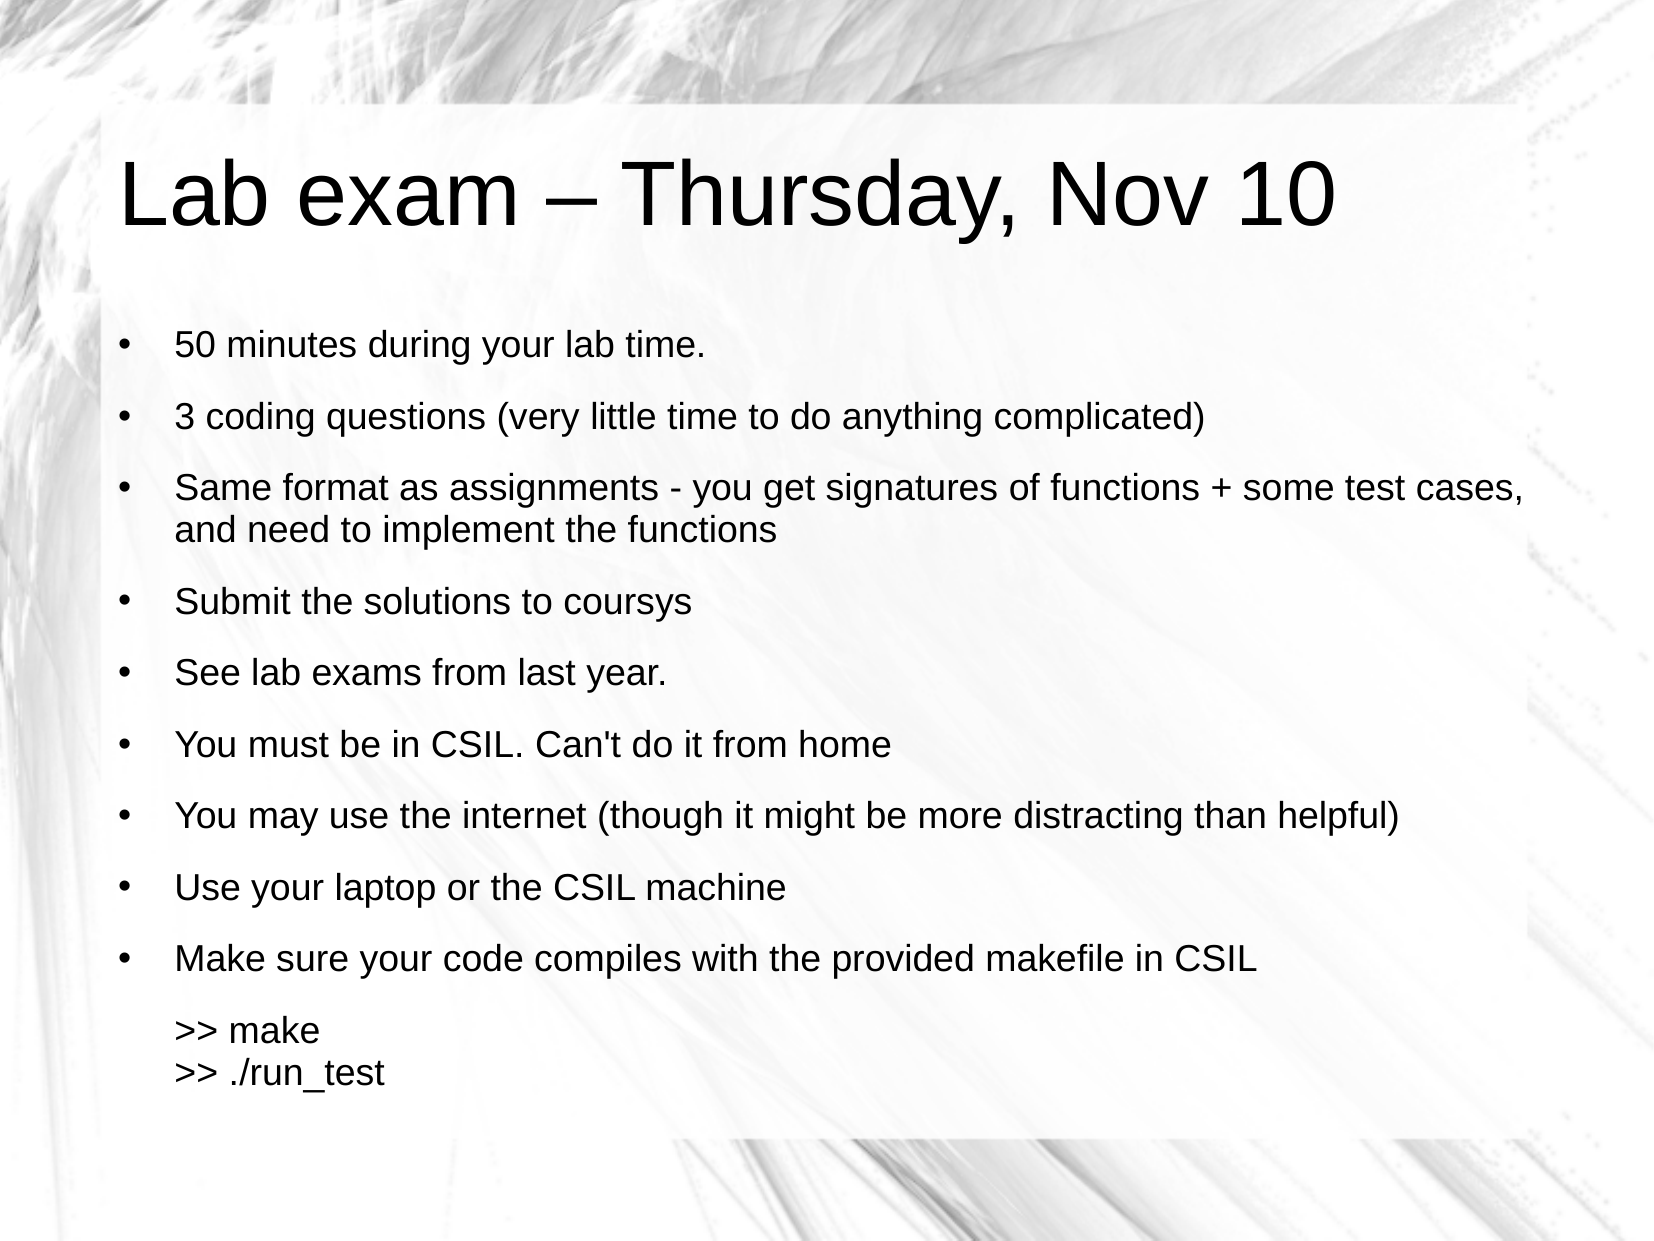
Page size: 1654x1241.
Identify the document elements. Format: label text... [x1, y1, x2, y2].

picture [0, 0, 1654, 1241]
title Lab exam – Thursday, Nov 10 [118, 112, 1504, 278]
list 50 minutes during your lab time. 3 coding questions (very little time to do anything complicated) Same format as assignments - you get signatures of functions + some test cases, and need to implement the functions Submit the solutions to coursys See lab exams from last year. You must be in CSIL. Can't do it from home You may use the internet (though it might be more distracting than helpful) Use your laptop or the CSIL machine Make sure your code compiles with the provided makefile in CSIL >> make >> ./run_test [118, 319, 1571, 1102]
